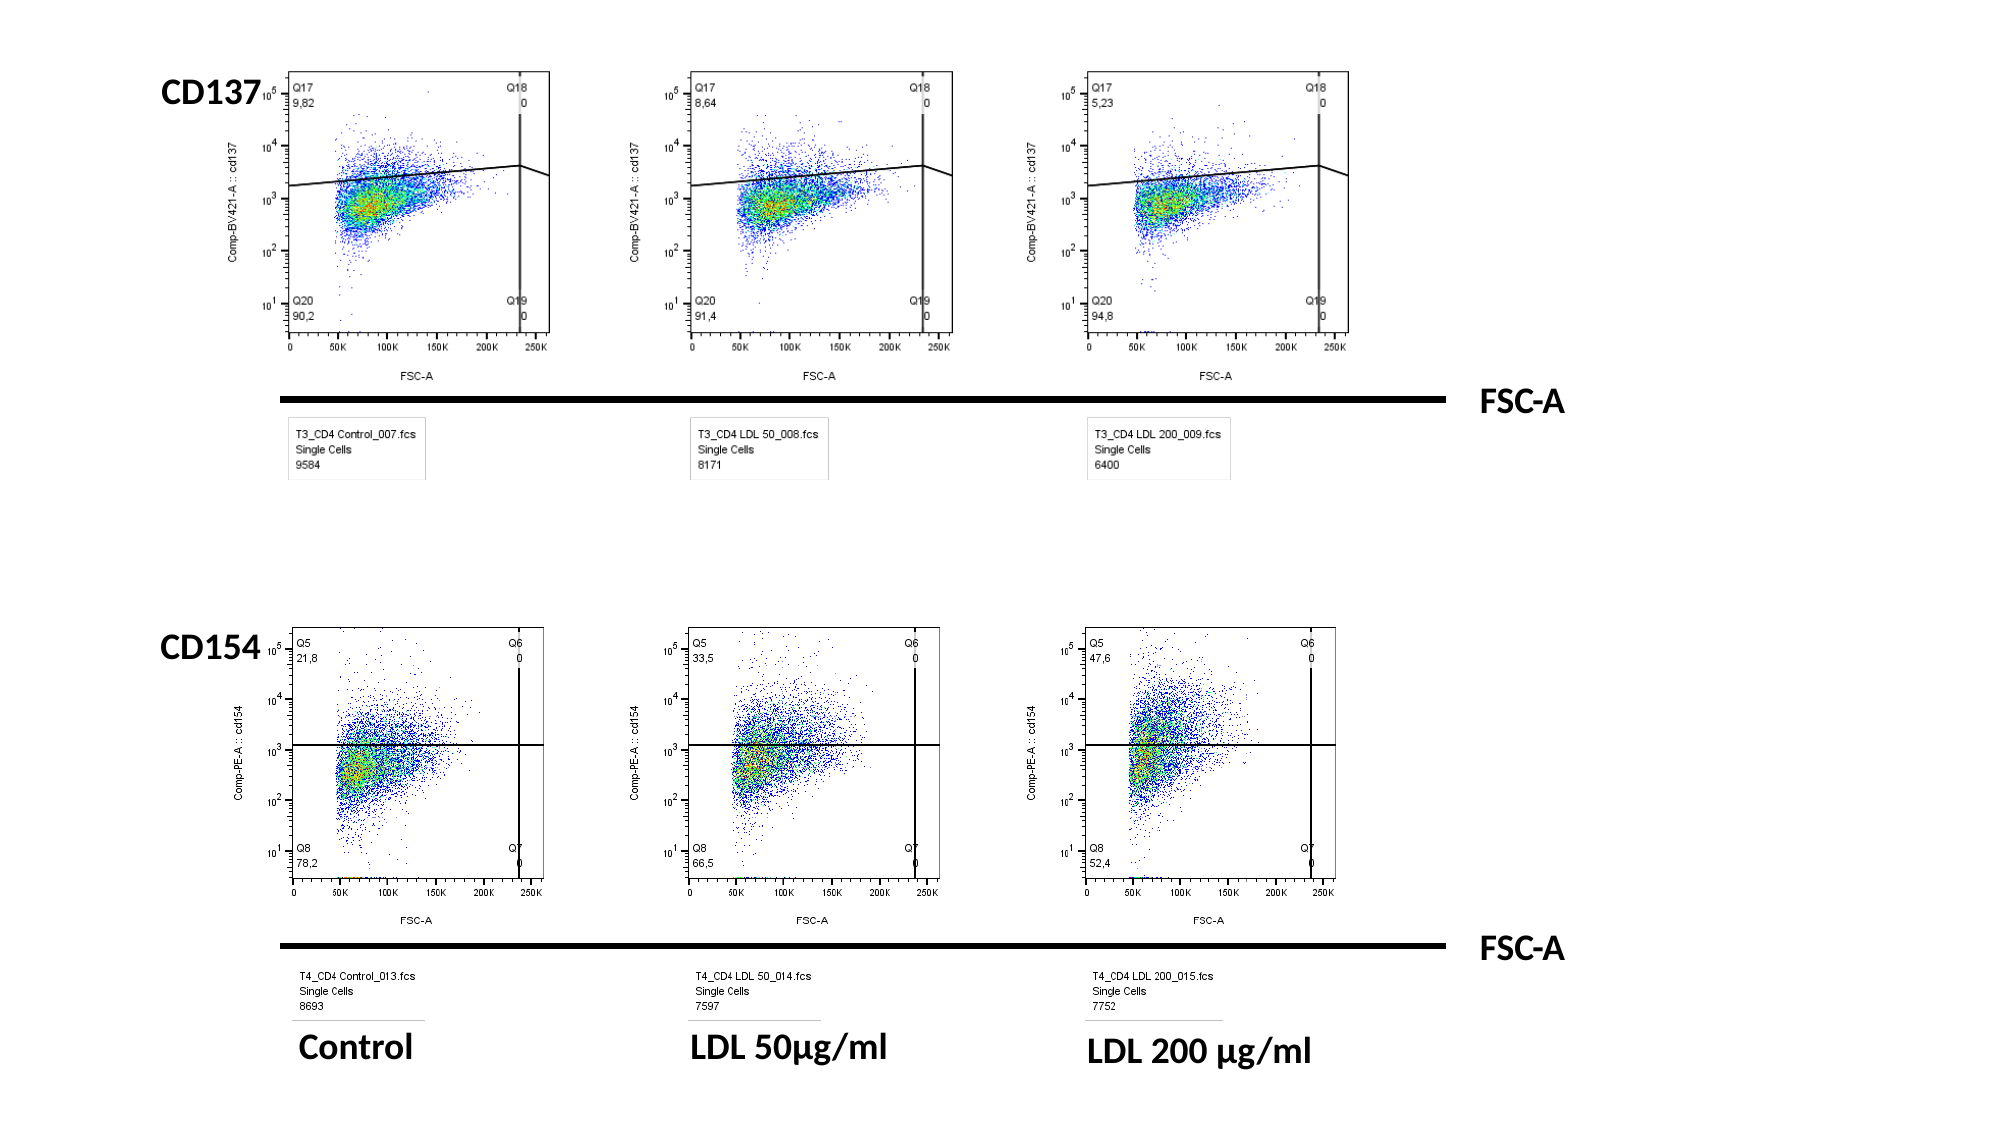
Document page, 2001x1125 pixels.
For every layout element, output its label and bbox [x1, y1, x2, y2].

text_box [144, 59, 1583, 1080]
